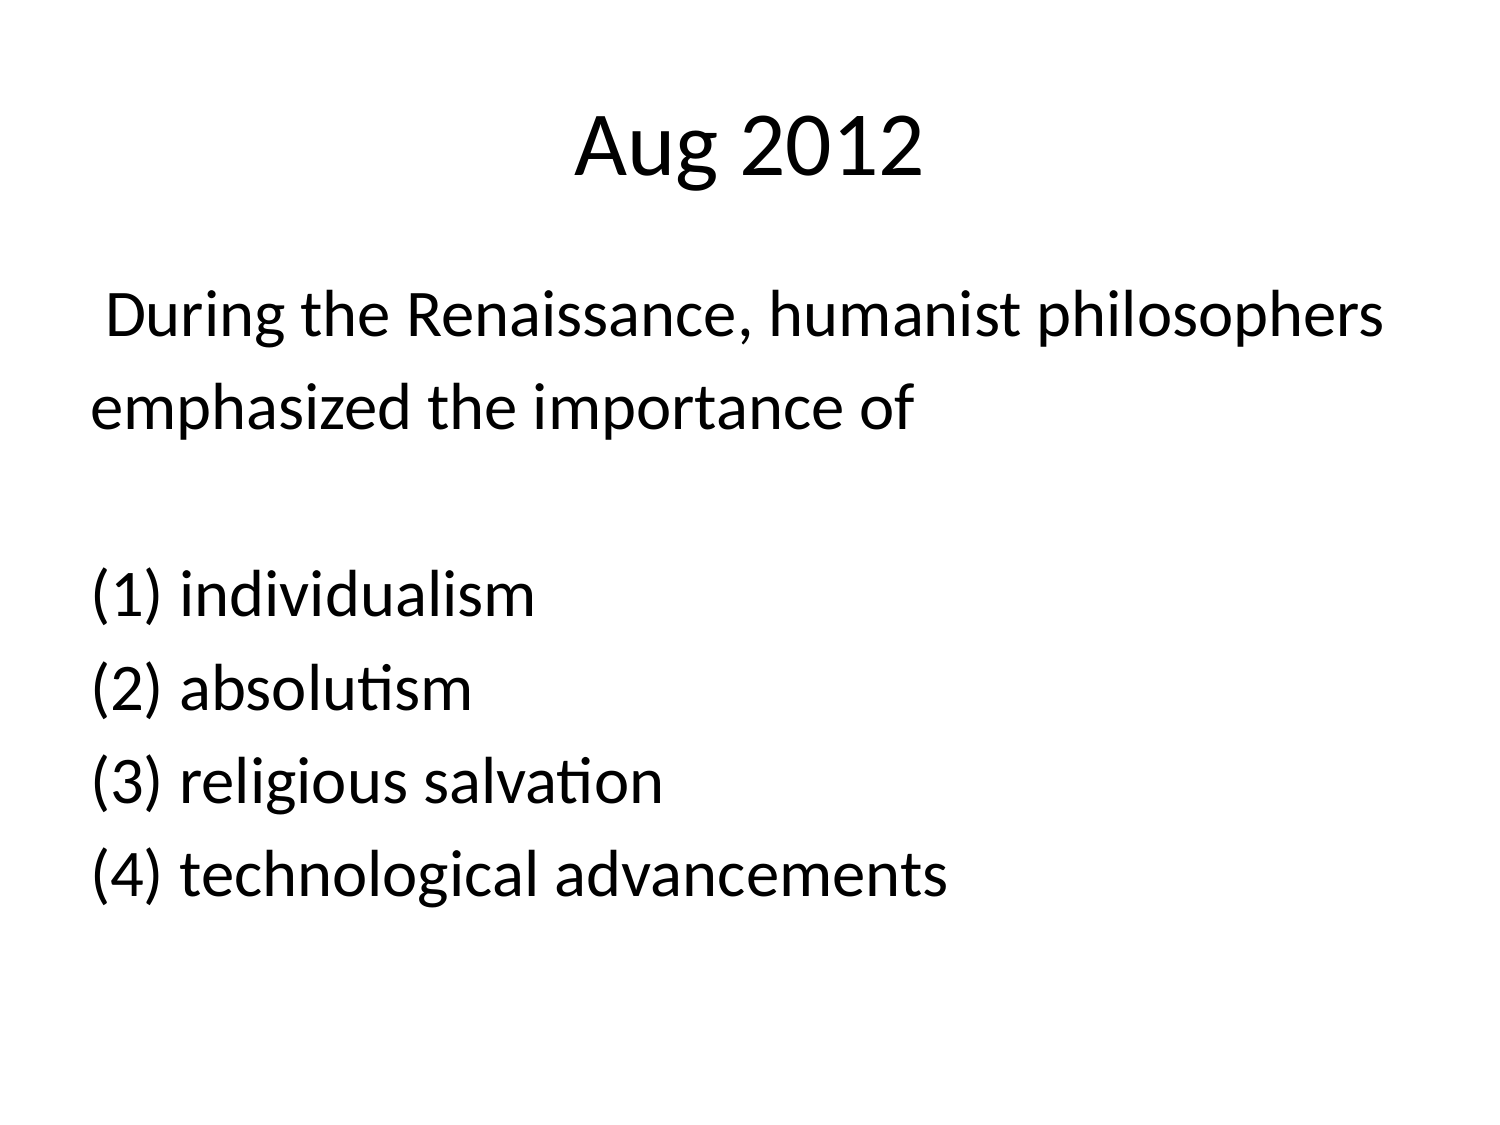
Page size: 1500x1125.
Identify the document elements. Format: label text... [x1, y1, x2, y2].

title Aug 2012 [75, 45, 1425, 233]
list During the Renaissance, humanist philosophers emphasized the importance of (1) individualism (2) absolutism (3) religious salvation (4) technological advancements [75, 262, 1425, 1005]
